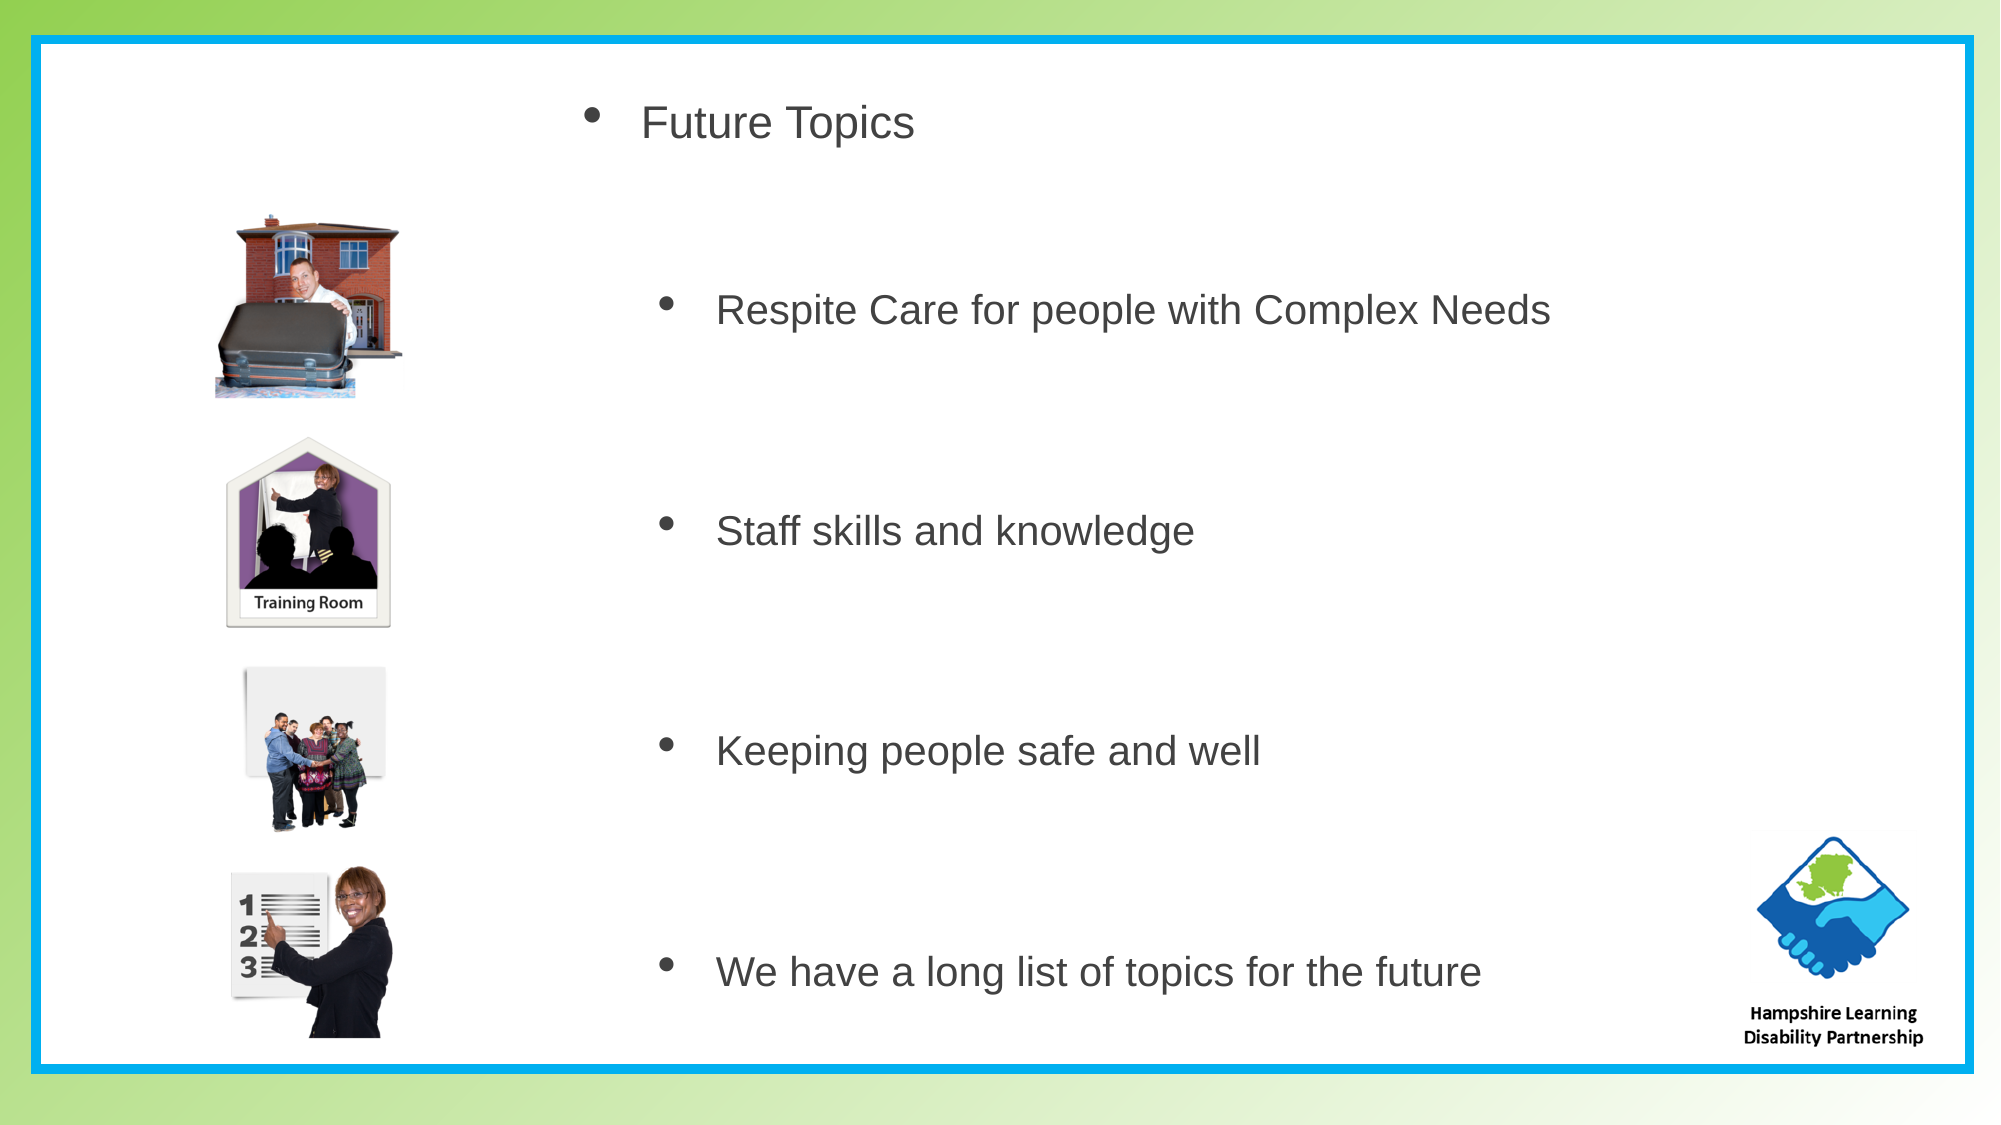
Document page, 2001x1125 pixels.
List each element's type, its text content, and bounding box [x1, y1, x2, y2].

text_box Future Topics Respite Care for people with Complex Needs Staff skills and knowledge Keeping people safe and well We have a long list of topics for the future [569, 52, 1597, 1071]
picture [228, 658, 404, 834]
picture [1703, 830, 1964, 1061]
picture [224, 864, 400, 1039]
picture [209, 207, 407, 405]
text_box [35, 38, 1970, 1070]
picture [209, 433, 407, 631]
